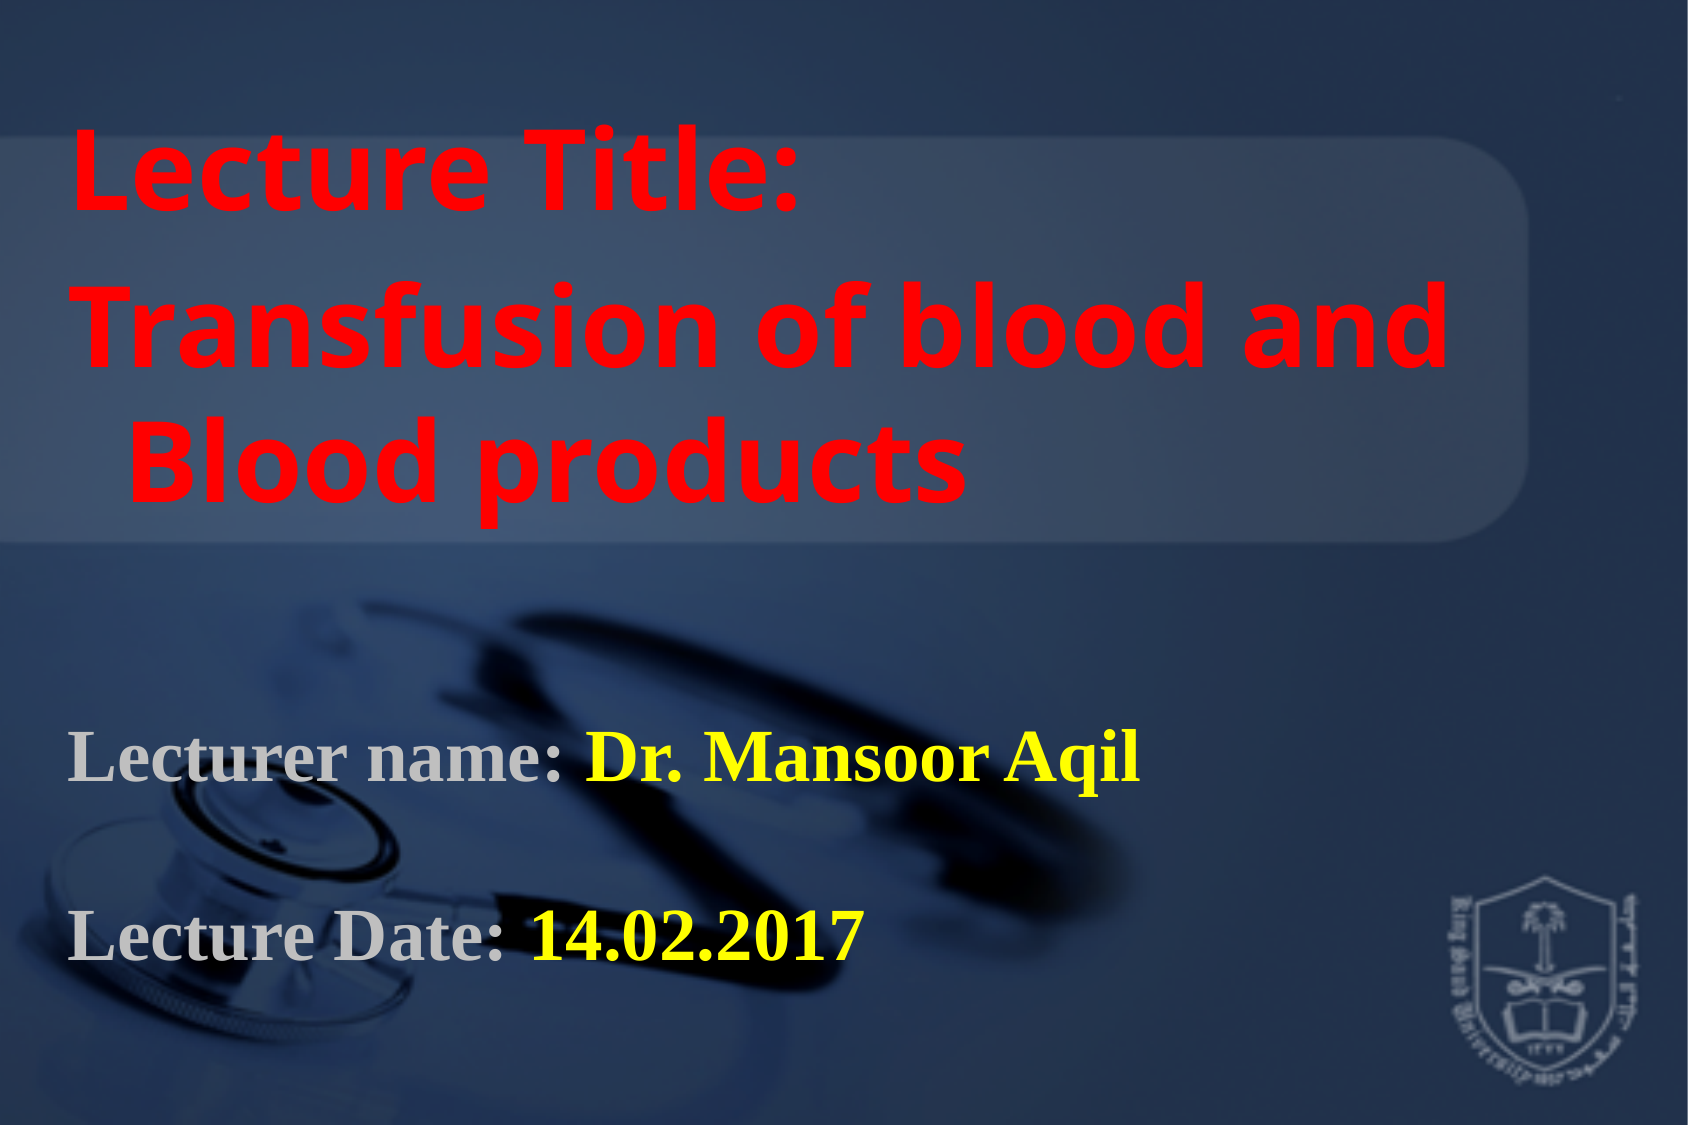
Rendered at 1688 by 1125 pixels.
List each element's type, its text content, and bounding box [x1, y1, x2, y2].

text_box Lecturer name: Dr. Mansoor Aqil Lecture Date: 14.02.2017 [52, 716, 1647, 983]
picture [0, 0, 1688, 1125]
subtitle Lecture Title: Transfusion of blood and Blood products [52, 90, 1688, 598]
